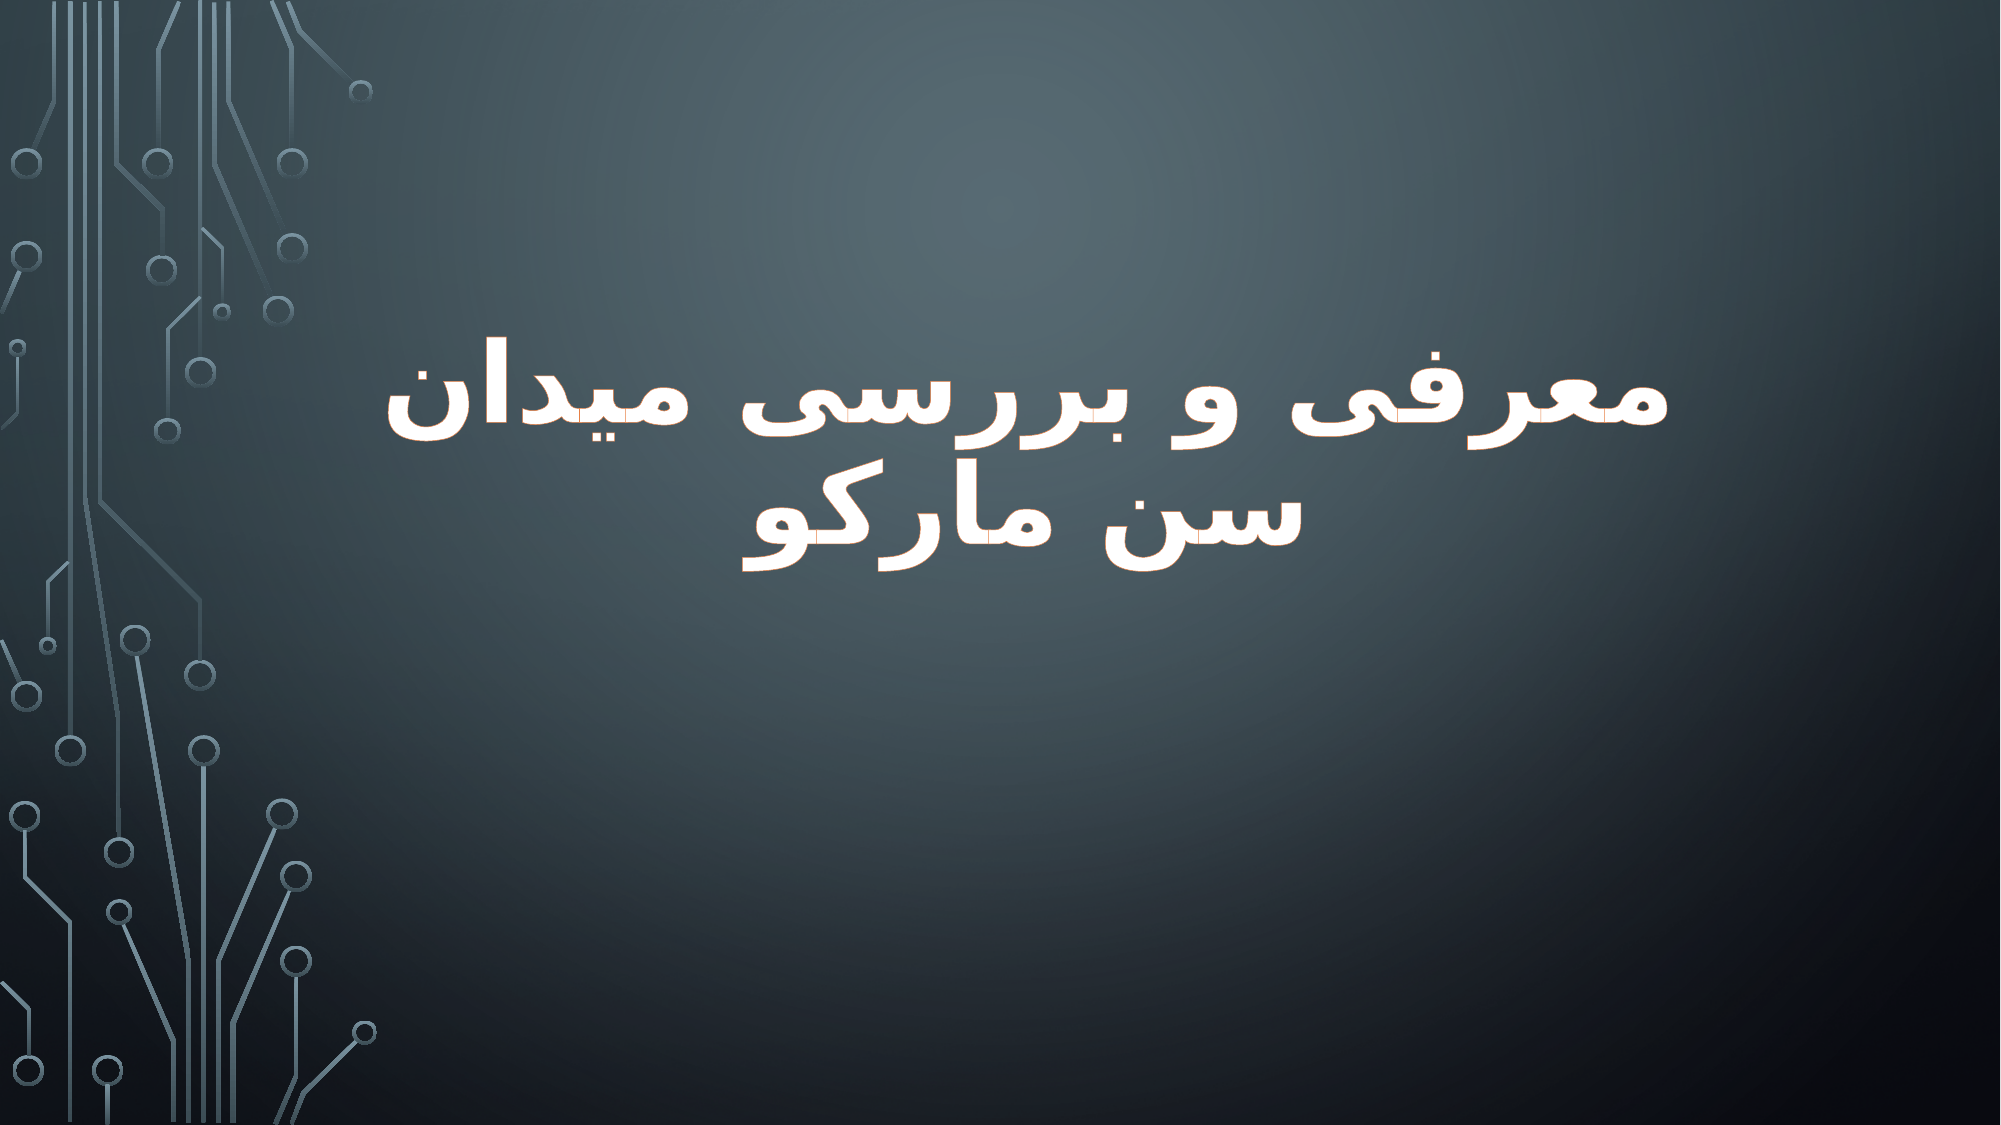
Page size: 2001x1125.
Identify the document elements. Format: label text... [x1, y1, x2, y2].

title معرفی و بررسی میدان سن مارکو [307, 307, 1750, 576]
